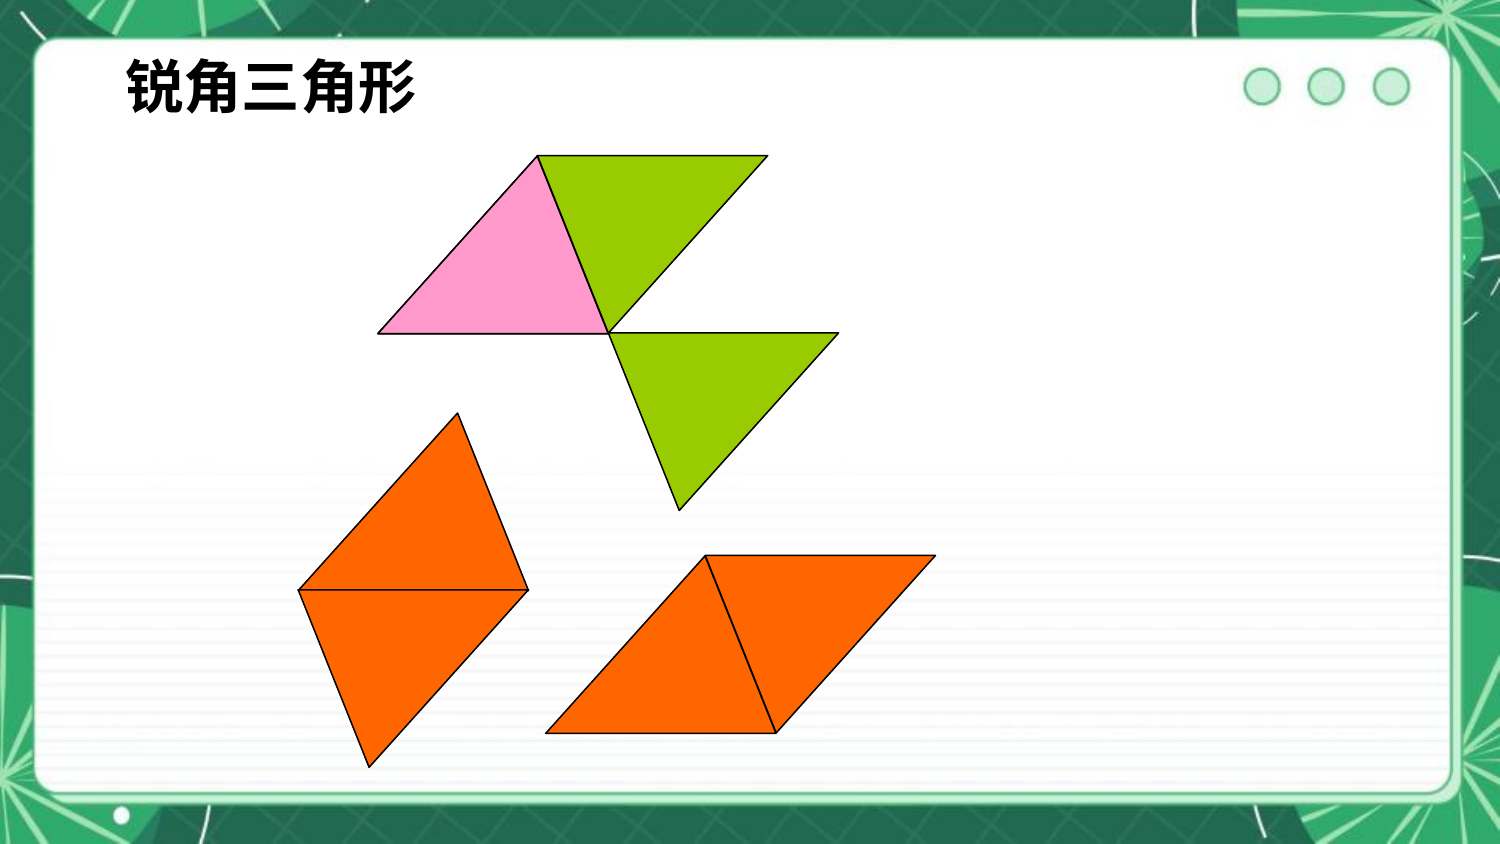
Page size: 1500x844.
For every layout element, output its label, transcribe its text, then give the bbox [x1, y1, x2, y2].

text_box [377, 156, 839, 511]
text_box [377, 155, 768, 334]
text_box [545, 555, 936, 733]
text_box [298, 413, 529, 768]
picture [0, 0, 1500, 844]
text_box 锐角三角形 [110, 43, 776, 128]
